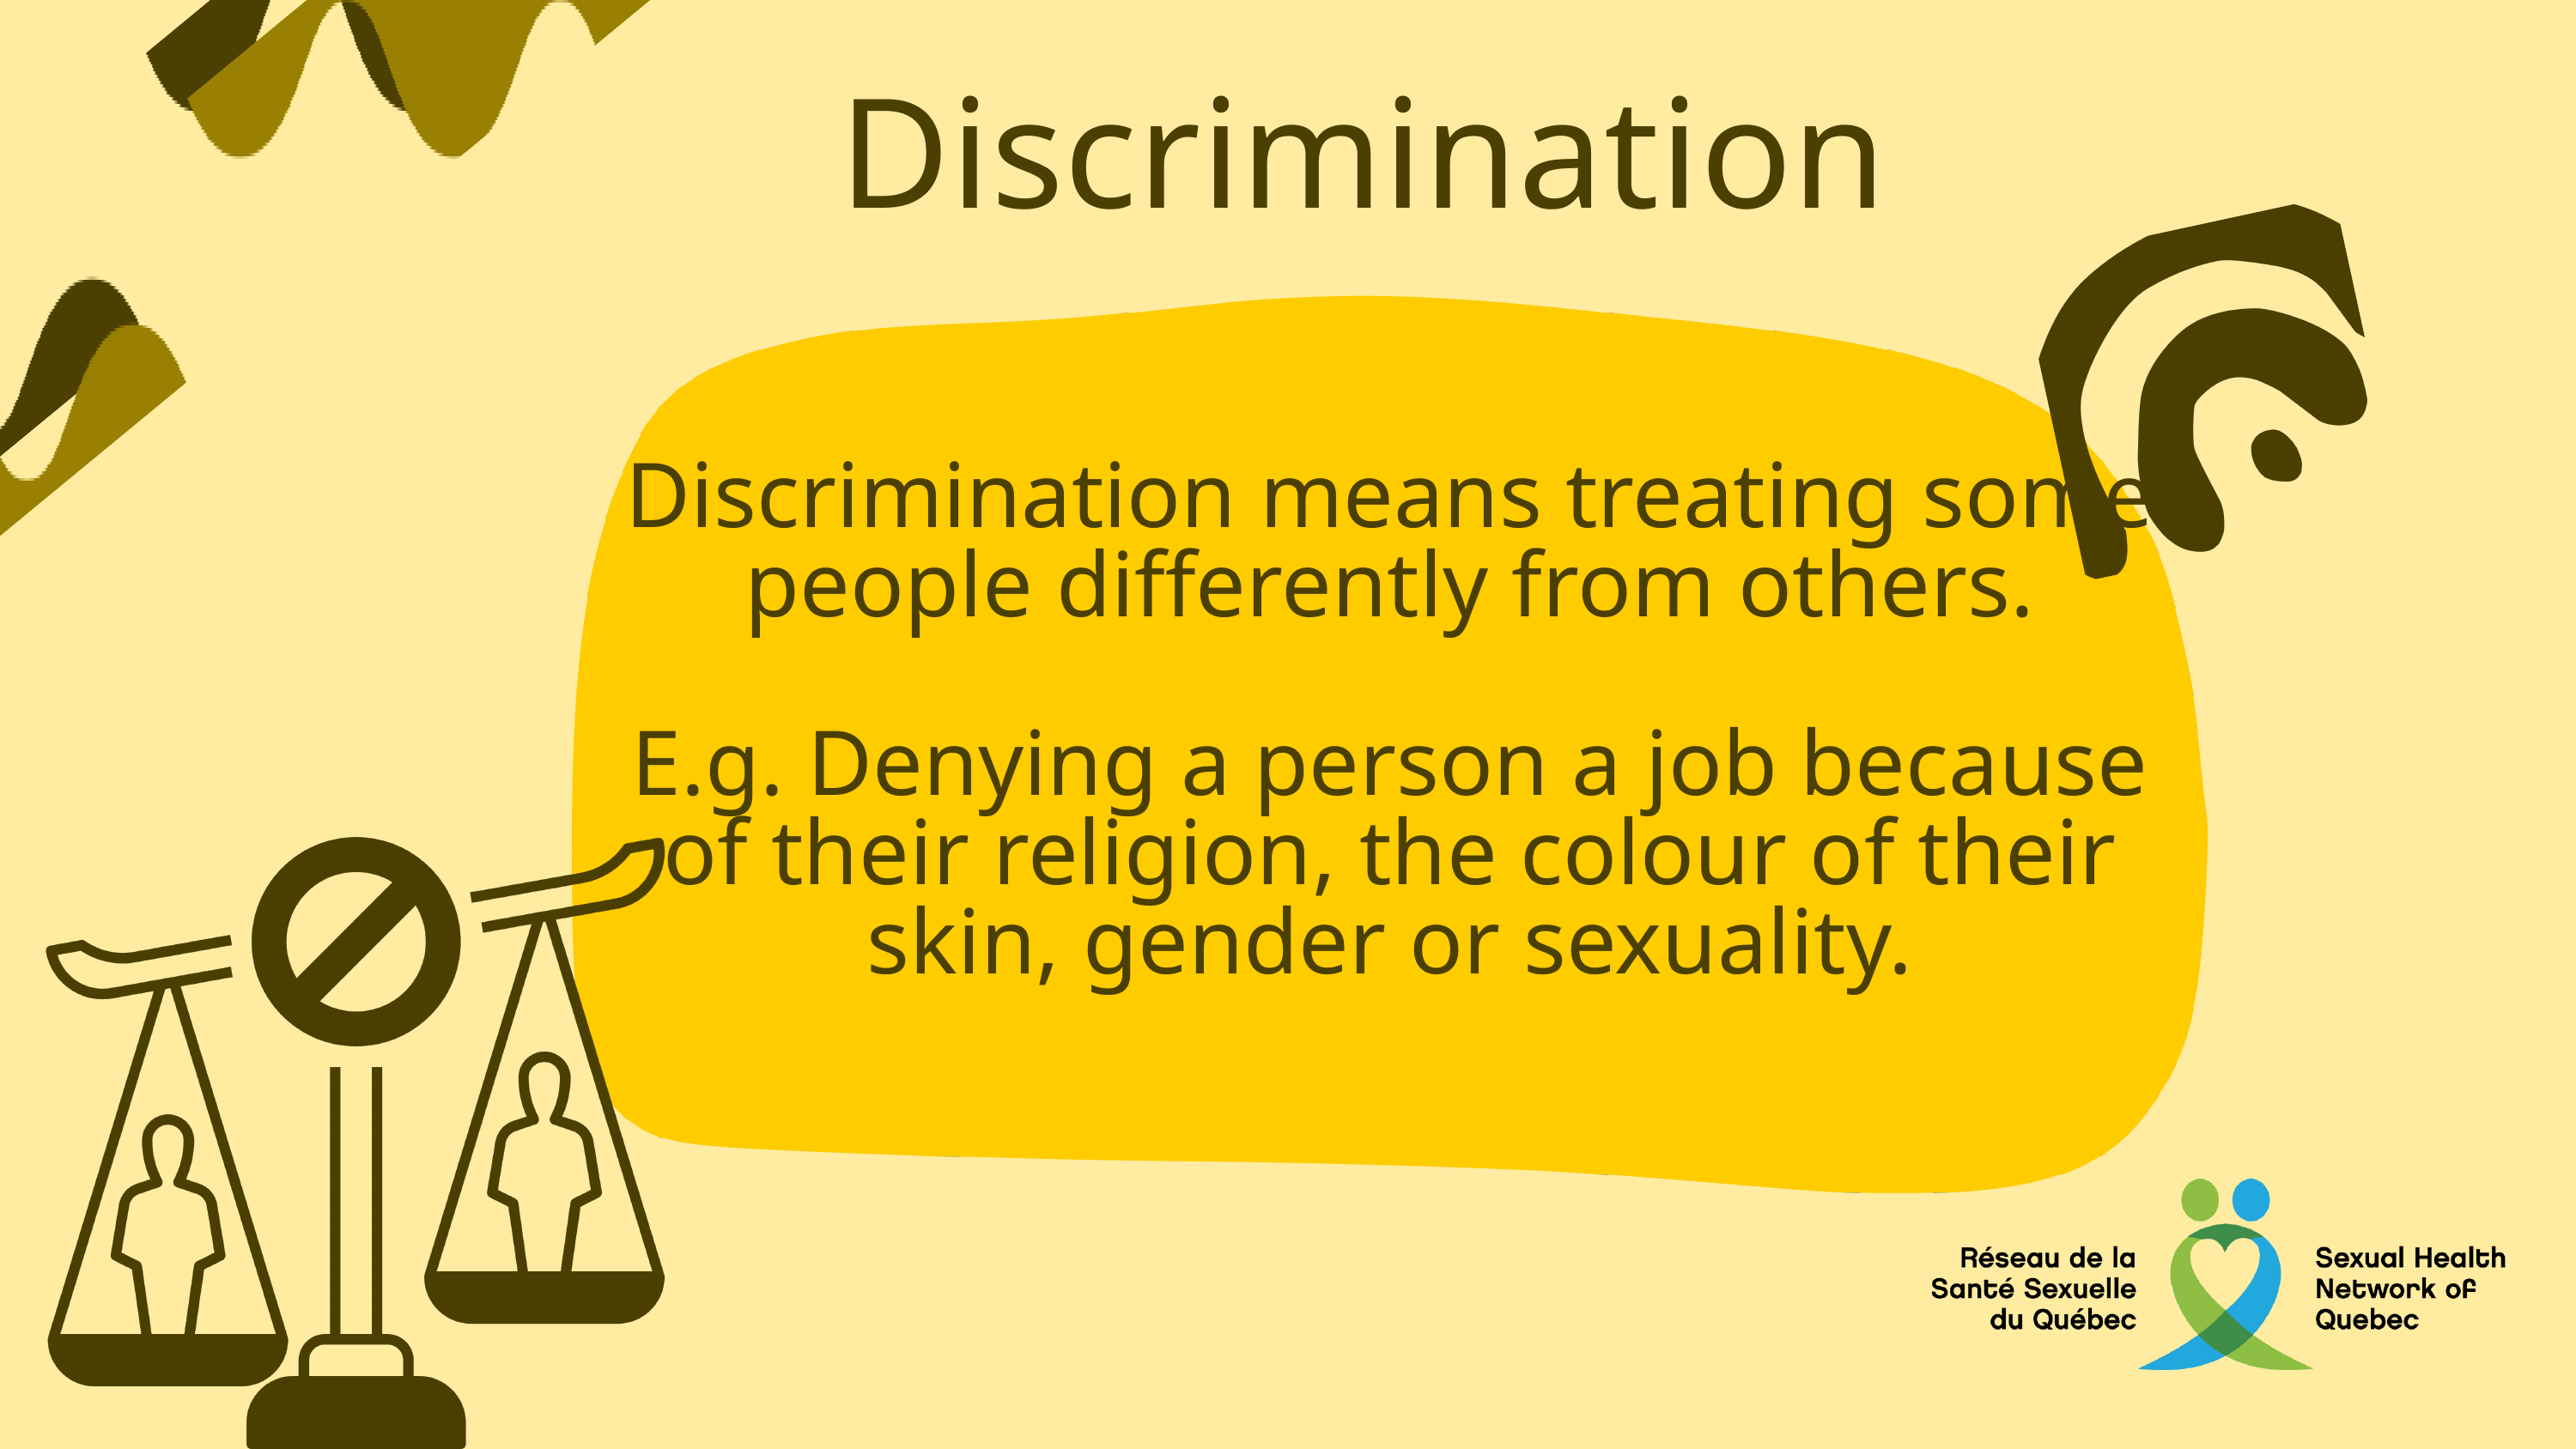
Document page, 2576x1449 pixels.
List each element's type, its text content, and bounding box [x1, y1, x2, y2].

text_box Discrimination means treating some people differently from others. E.g. Denying a person a job because of their religion, the colour of their skin, gender or sexuality. [624, 455, 2156, 1334]
text_box [46, 837, 666, 1449]
text_box [2156, 555, 2211, 1179]
text_box [0, 0, 651, 537]
text_box [1930, 1179, 2515, 1370]
text_box [2018, 195, 2403, 567]
text_box [569, 294, 2059, 837]
text_box Discrimination [831, 24, 1897, 239]
text_box [0, 0, 306, 252]
